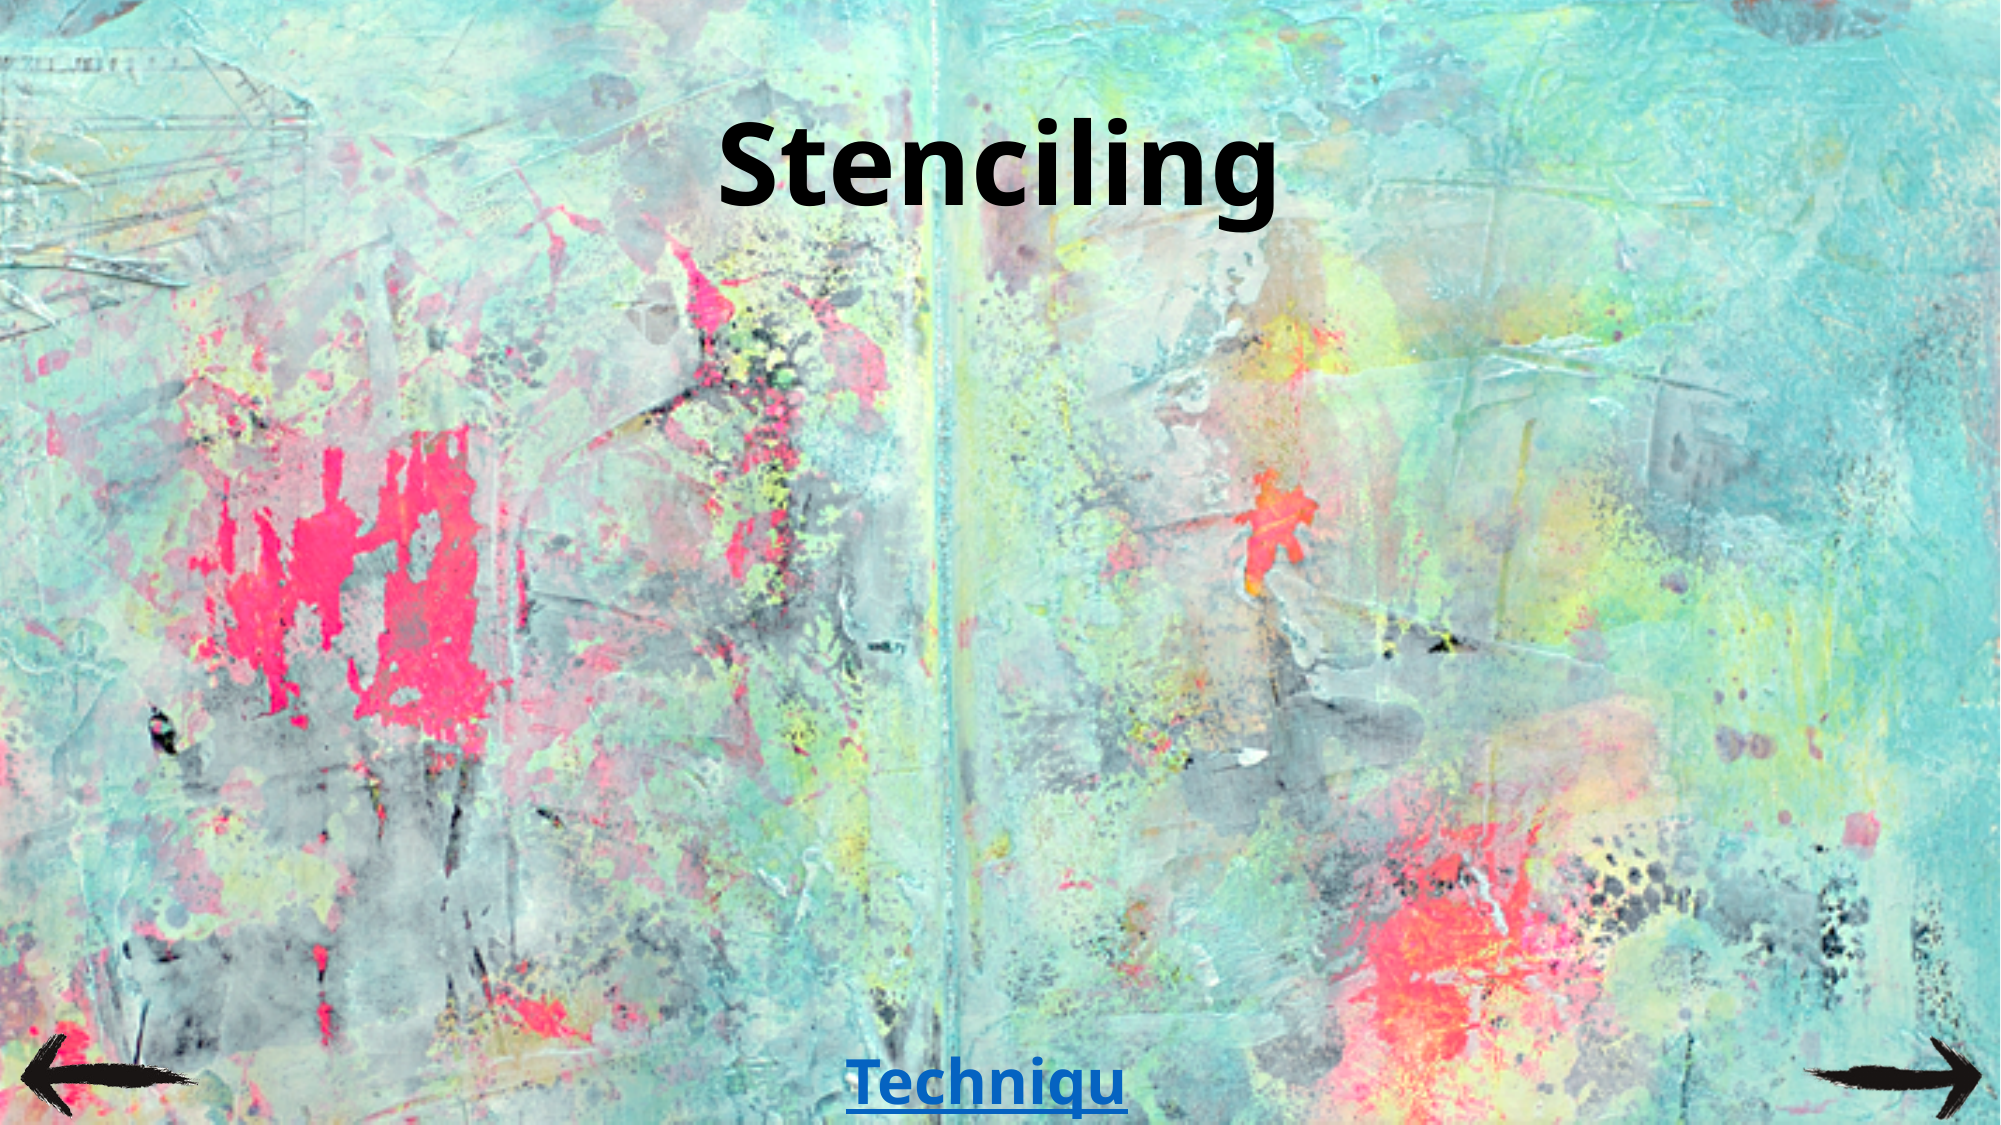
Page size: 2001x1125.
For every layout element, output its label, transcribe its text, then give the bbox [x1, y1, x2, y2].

picture [0, 0, 2001, 1125]
title Stenciling [137, 59, 1863, 278]
text_box Techniques [830, 1034, 1169, 1125]
